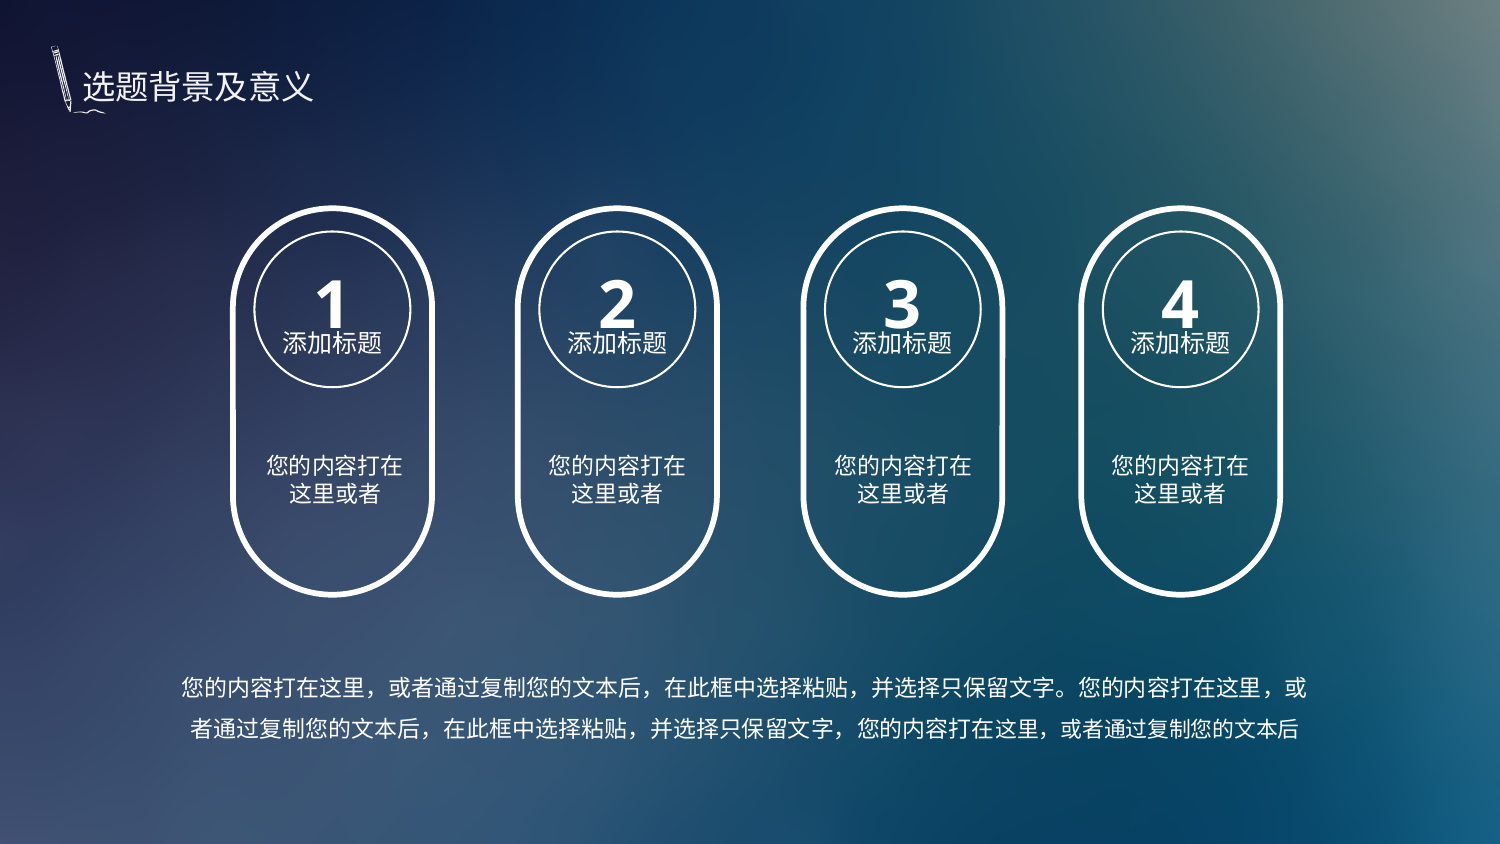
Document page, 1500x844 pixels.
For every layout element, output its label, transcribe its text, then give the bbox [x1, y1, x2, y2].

text_box 选题背景及意义 [106, 58, 357, 114]
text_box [517, 208, 717, 595]
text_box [232, 208, 432, 595]
text_box 您的内容打在这里，或者通过复制您的文本后，在此框中选择粘贴，并选择只保留文字。您的内容打在这里，或者通过复制您的文本后，在此框中选择粘贴，并选择只保留文字，您的内容打在这里，或者通过复制您的文本后 [157, 652, 1334, 750]
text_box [1081, 208, 1281, 595]
picture [0, 0, 1500, 844]
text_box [803, 208, 1003, 595]
